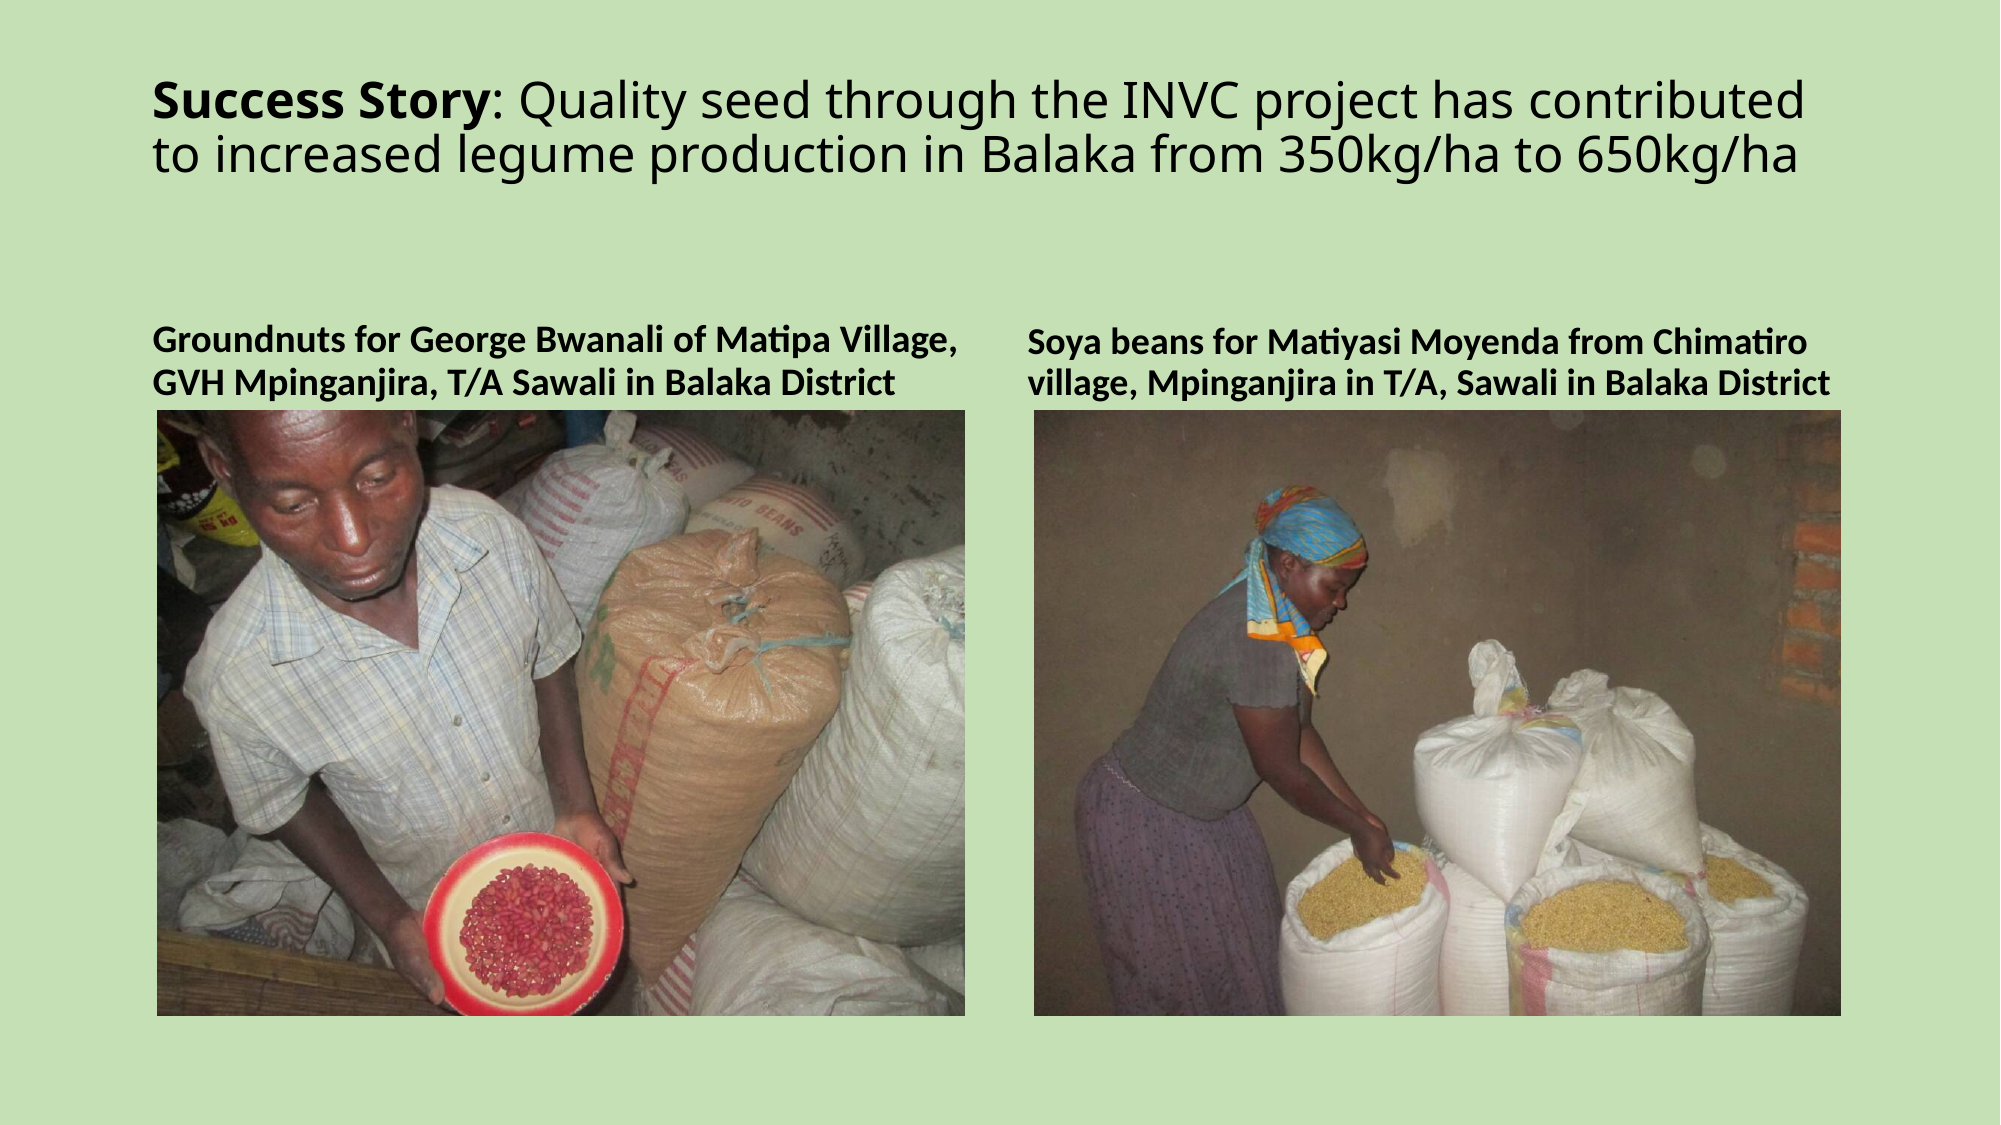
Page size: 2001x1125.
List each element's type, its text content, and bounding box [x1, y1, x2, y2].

list Soya beans for Matiyasi Moyenda from Chimatiro village, Mpinganjira in T/A, Sawali in Balaka District [1012, 275, 1863, 411]
list Groundnuts for George Bwanali of Matipa Village, GVH Mpinganjira, T/A Sawali in Balaka District [137, 275, 984, 411]
title Success Story: Quality seed through the INVC project has contributed to increased legume production in Balaka from 350kg/ha to 650kg/ha [137, 43, 1863, 276]
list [157, 410, 965, 1016]
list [1034, 410, 1842, 1016]
